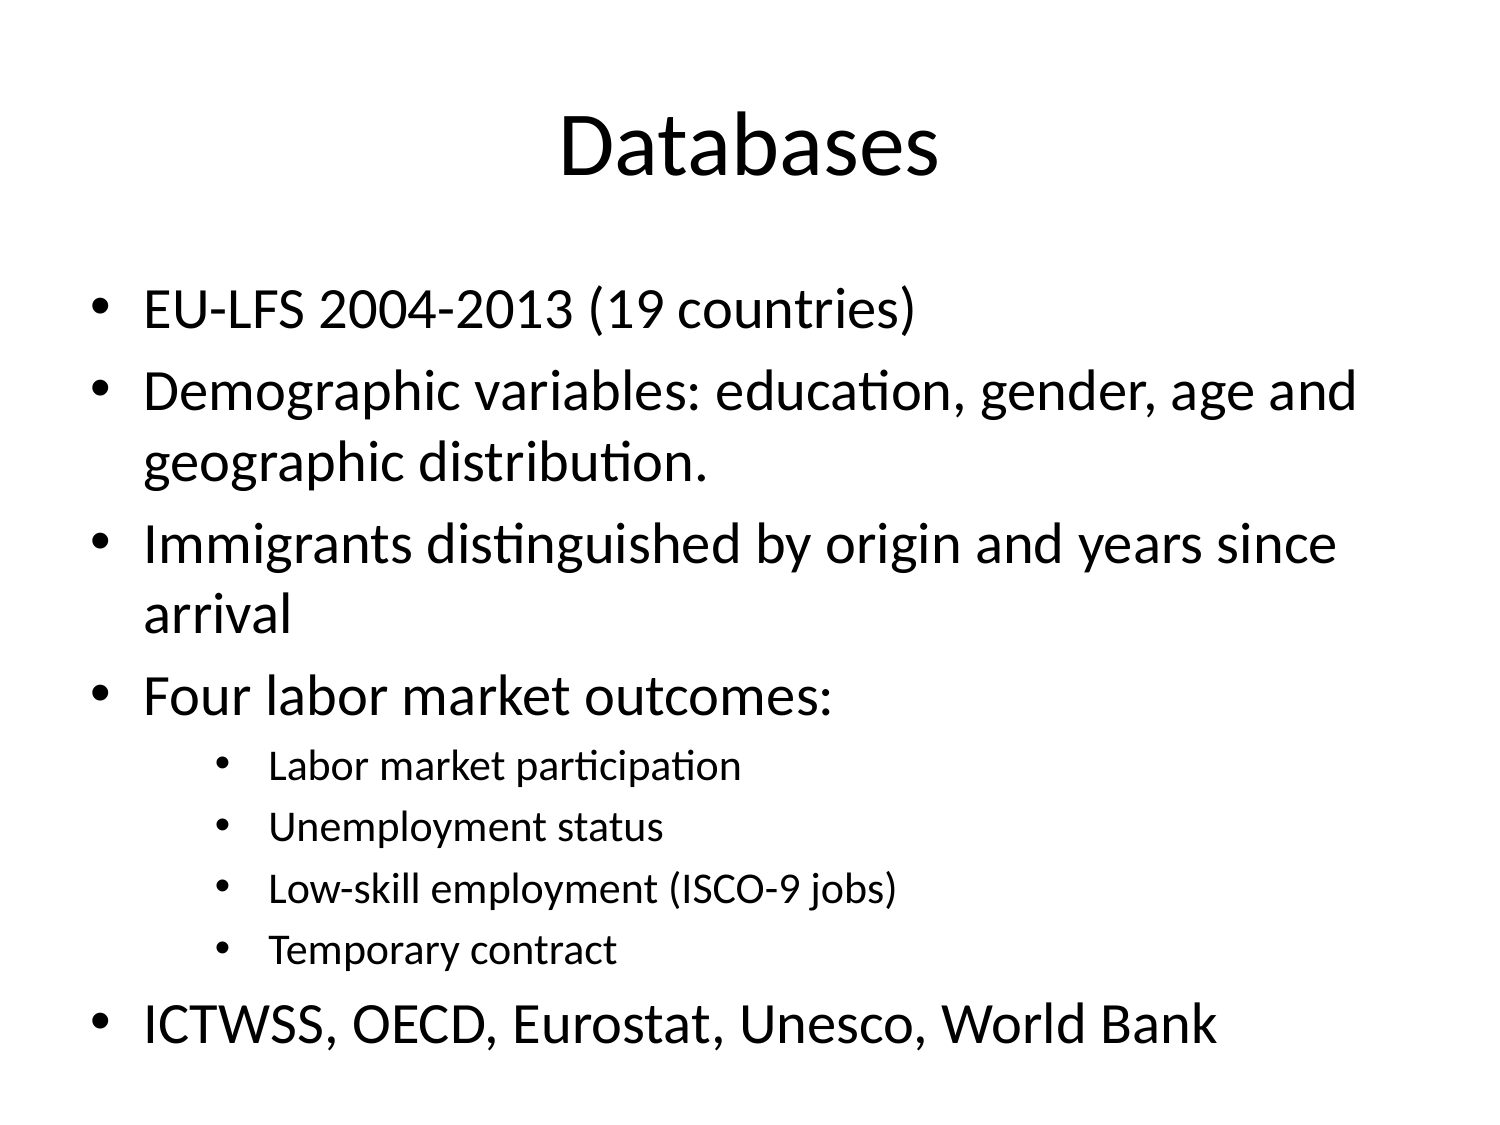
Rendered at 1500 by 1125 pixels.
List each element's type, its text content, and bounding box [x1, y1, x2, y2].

list EU-LFS 2004-2013 (19 countries) Demographic variables: education, gender, age and geographic distribution. Immigrants distinguished by origin and years since arrival Four labor market outcomes: Labor market participation Unemployment status Low-skill employment (ISCO-9 jobs) Temporary contract ICTWSS, OECD, Eurostat, Unesco, World Bank [75, 262, 1425, 1071]
title Databases [75, 45, 1425, 233]
